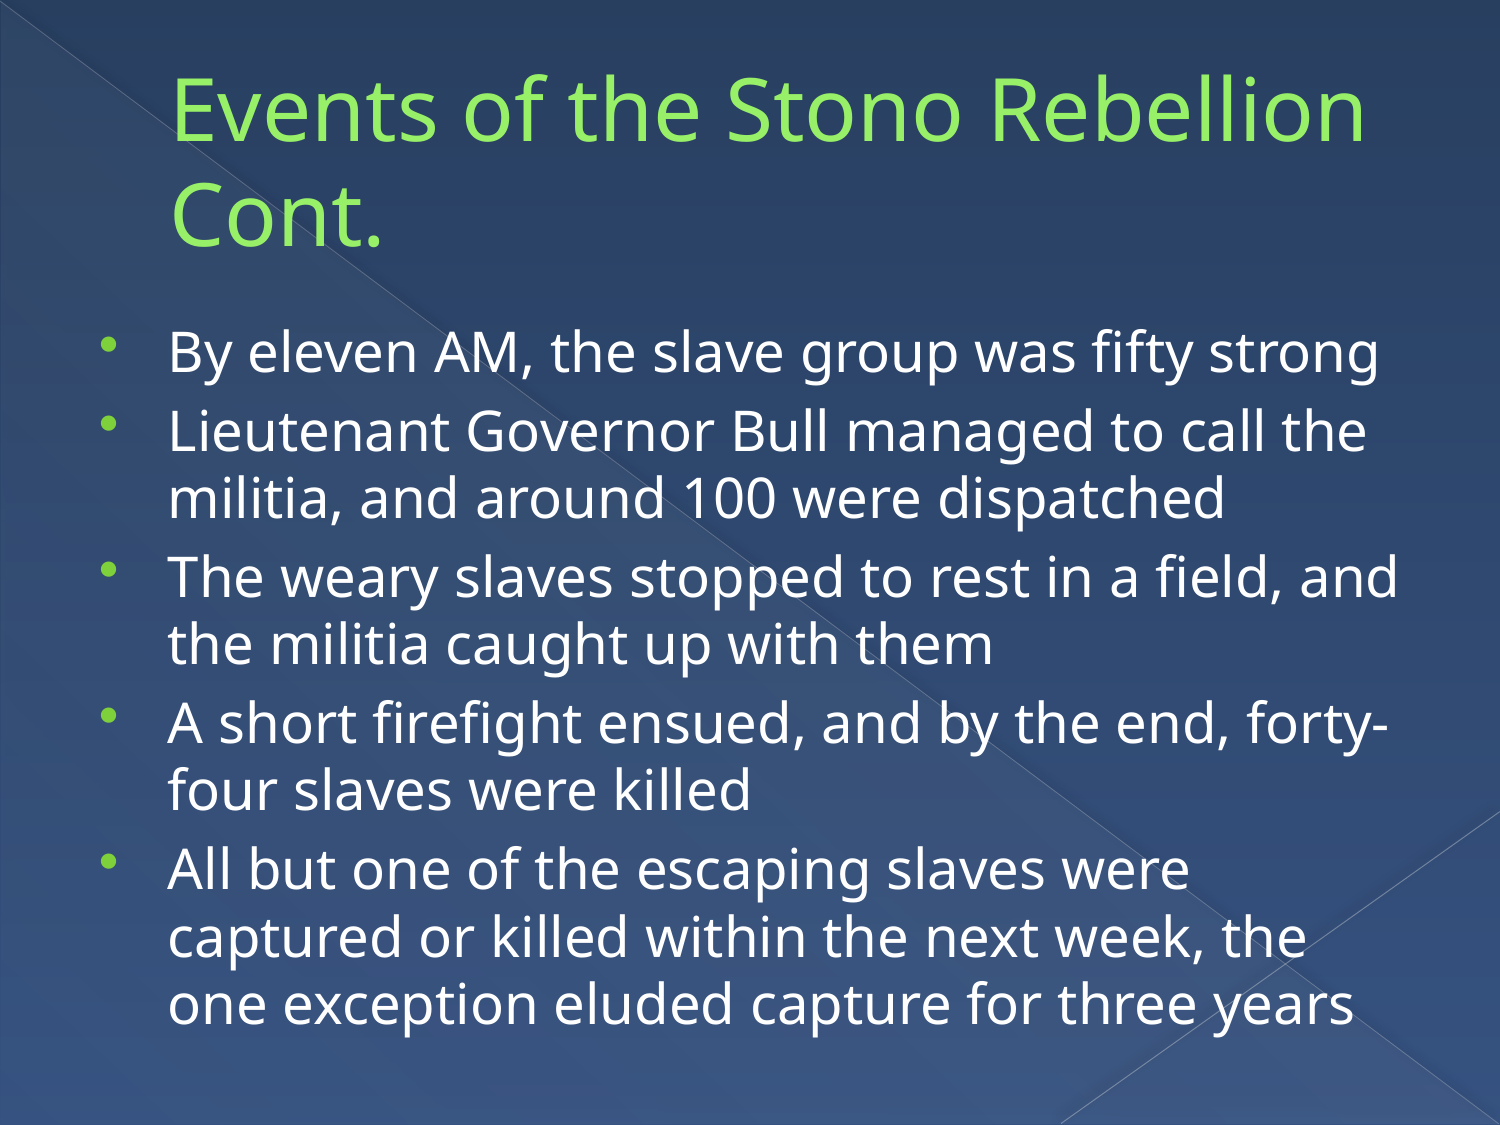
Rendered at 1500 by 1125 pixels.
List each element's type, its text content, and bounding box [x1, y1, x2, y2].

title Events of the Stono Rebellion Cont. [75, 43, 1425, 274]
list By eleven AM, the slave group was fifty strong Lieutenant Governor Bull managed to call the militia, and around 100 were dispatched The weary slaves stopped to rest in a field, and the militia caught up with them A short firefight ensued, and by the end, forty-four slaves were killed All but one of the escaping slaves were captured or killed within the next week, the one exception eluded capture for three years [74, 308, 1426, 1060]
